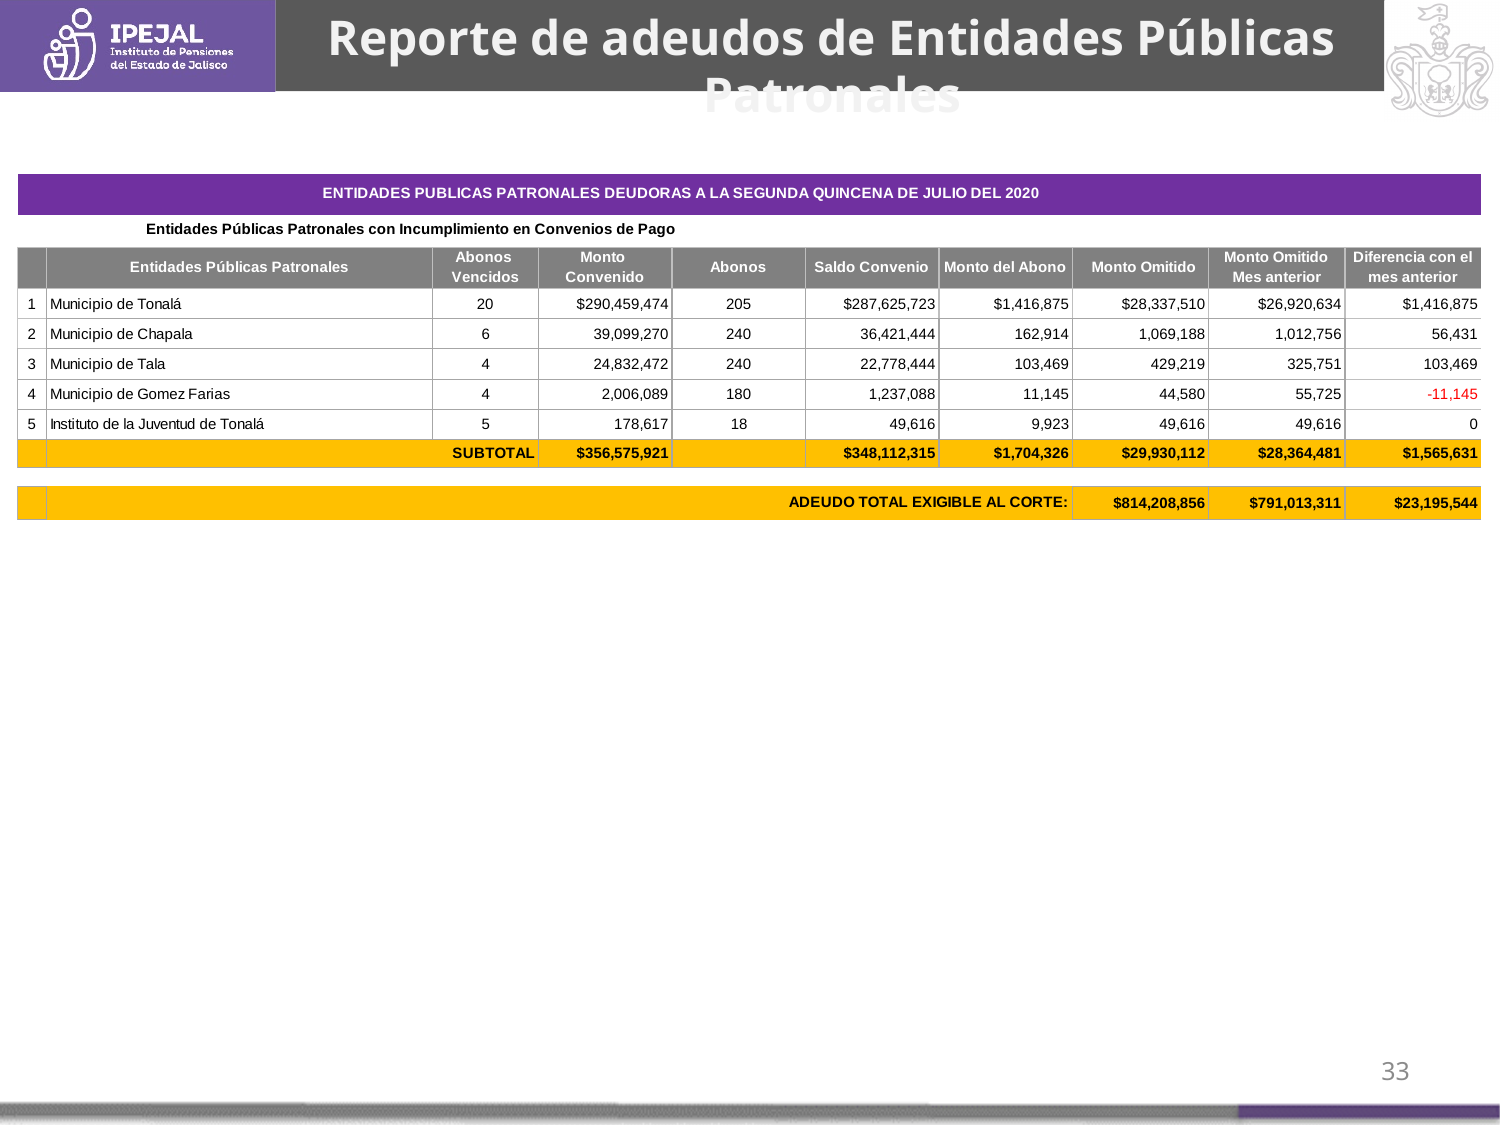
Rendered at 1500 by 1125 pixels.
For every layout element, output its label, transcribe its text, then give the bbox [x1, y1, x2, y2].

picture [0, 1096, 1500, 1125]
text_box Reporte de adeudos de Entidades Públicas Patronales [270, 0, 1395, 87]
picture [17, 173, 1482, 521]
picture [0, 0, 276, 92]
slide_number 32 [1074, 1042, 1425, 1103]
